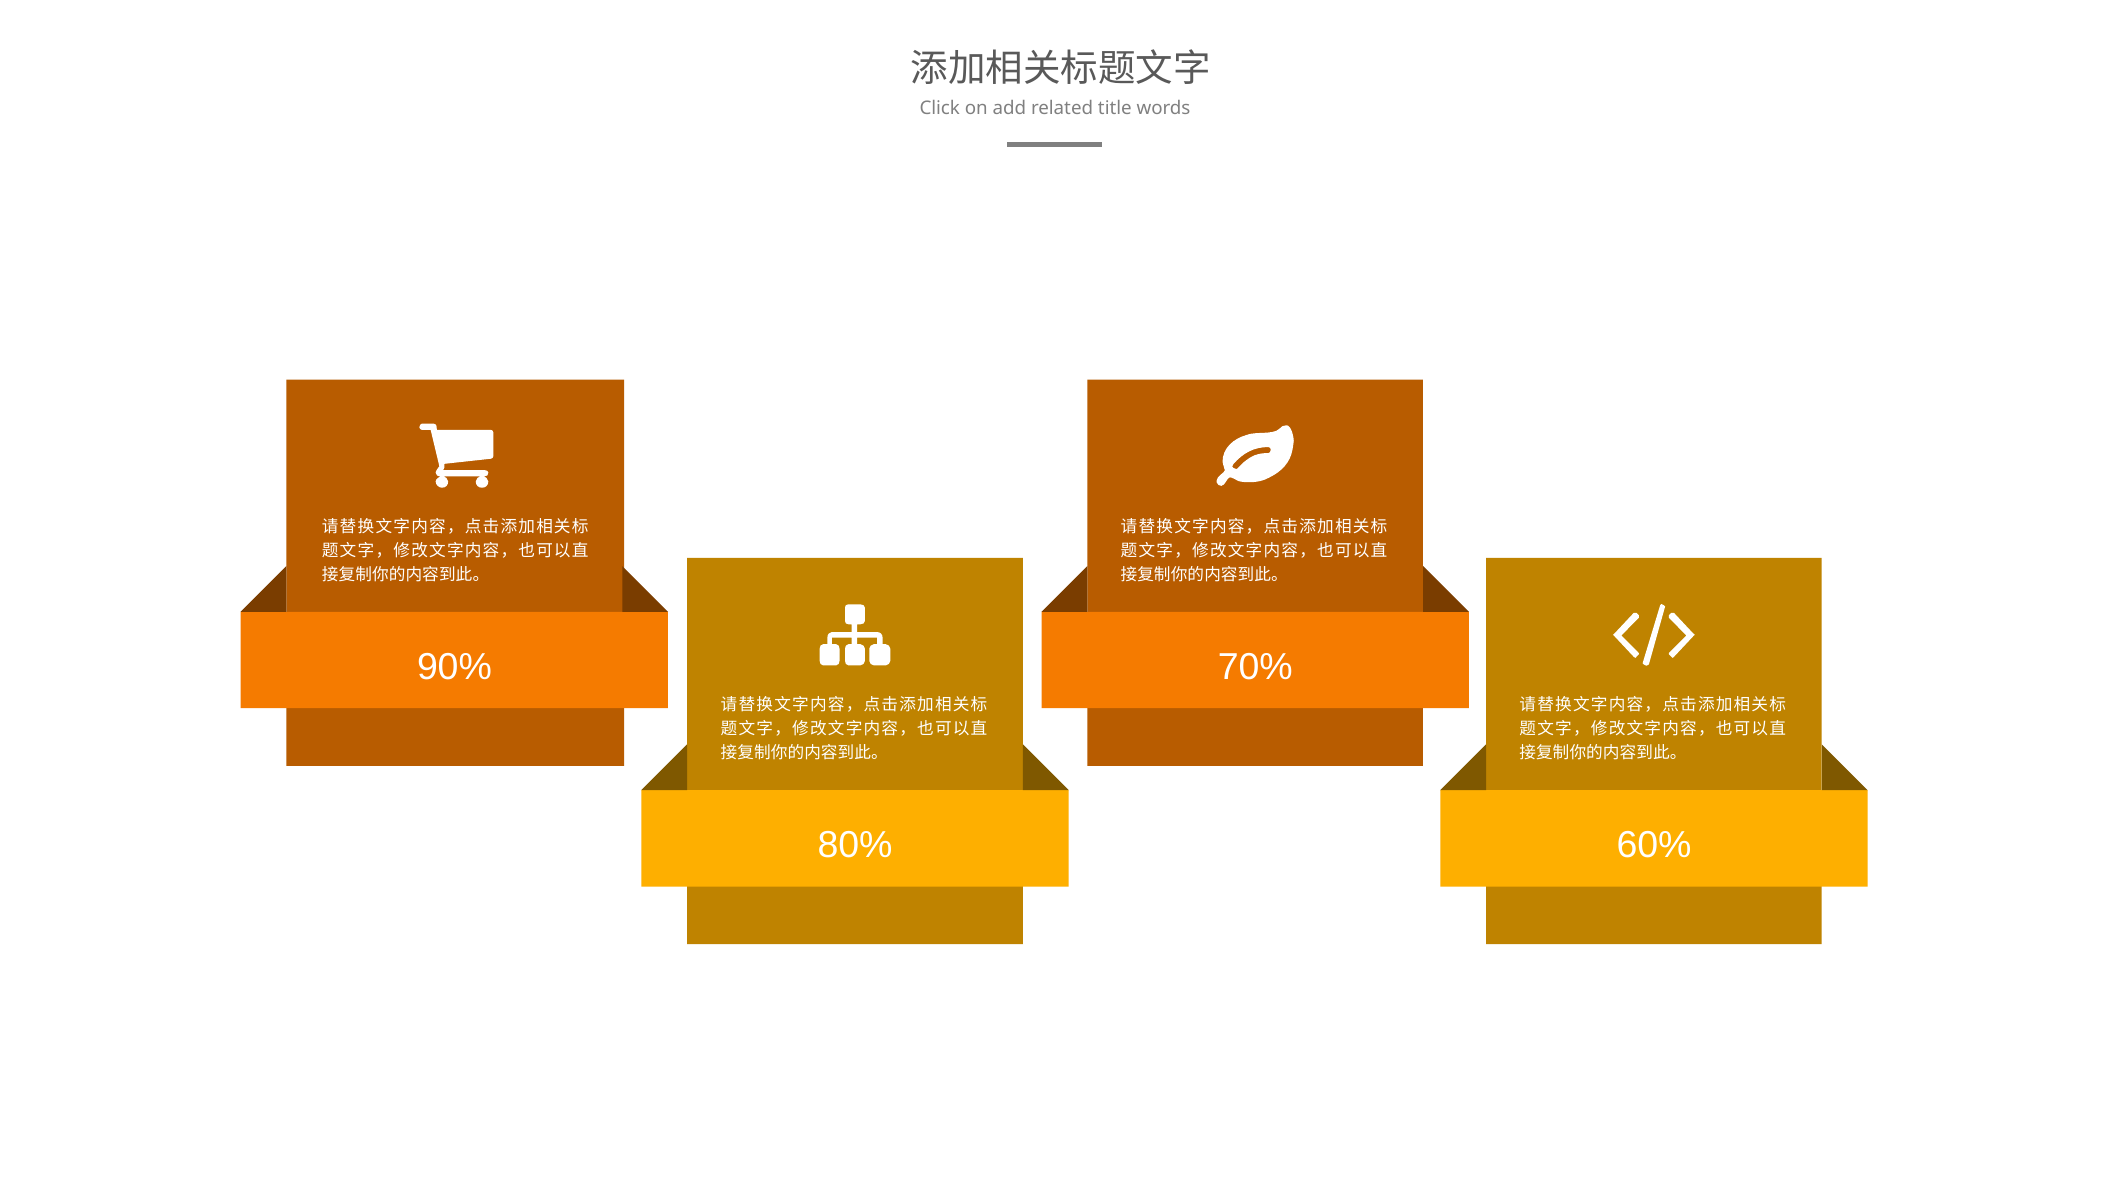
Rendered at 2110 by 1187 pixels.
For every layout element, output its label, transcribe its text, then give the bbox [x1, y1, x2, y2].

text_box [1041, 566, 1469, 709]
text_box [1440, 744, 1868, 887]
text_box [1485, 557, 1823, 744]
text_box Click on add related title words [877, 89, 1232, 124]
text_box [686, 887, 1024, 945]
text_box [285, 709, 625, 767]
text_box [686, 557, 1024, 744]
text_box [1086, 709, 1424, 767]
text_box 请替换文字内容，点击添加相关标题文字，修改文字内容，也可以直接复制你的内容到此。 [1519, 690, 1787, 744]
text_box [1668, 612, 1695, 658]
text_box [1612, 612, 1639, 658]
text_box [641, 744, 1069, 887]
text_box [1086, 379, 1424, 566]
text_box [1485, 887, 1823, 945]
text_box 请替换文字内容，点击添加相关标题文字，修改文字内容，也可以直接复制你的内容到此。 [720, 690, 988, 744]
text_box [819, 604, 891, 666]
text_box [1642, 604, 1666, 666]
text_box [285, 379, 625, 566]
text_box [1216, 425, 1294, 486]
text_box 添加相关标题文字 [877, 37, 1245, 95]
text_box 请替换文字内容，点击添加相关标题文字，修改文字内容，也可以直接复制你的内容到此。 [1120, 511, 1388, 566]
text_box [240, 566, 669, 709]
text_box [419, 423, 494, 488]
text_box 请替换文字内容，点击添加相关标题文字，修改文字内容，也可以直接复制你的内容到此。 [321, 511, 589, 566]
